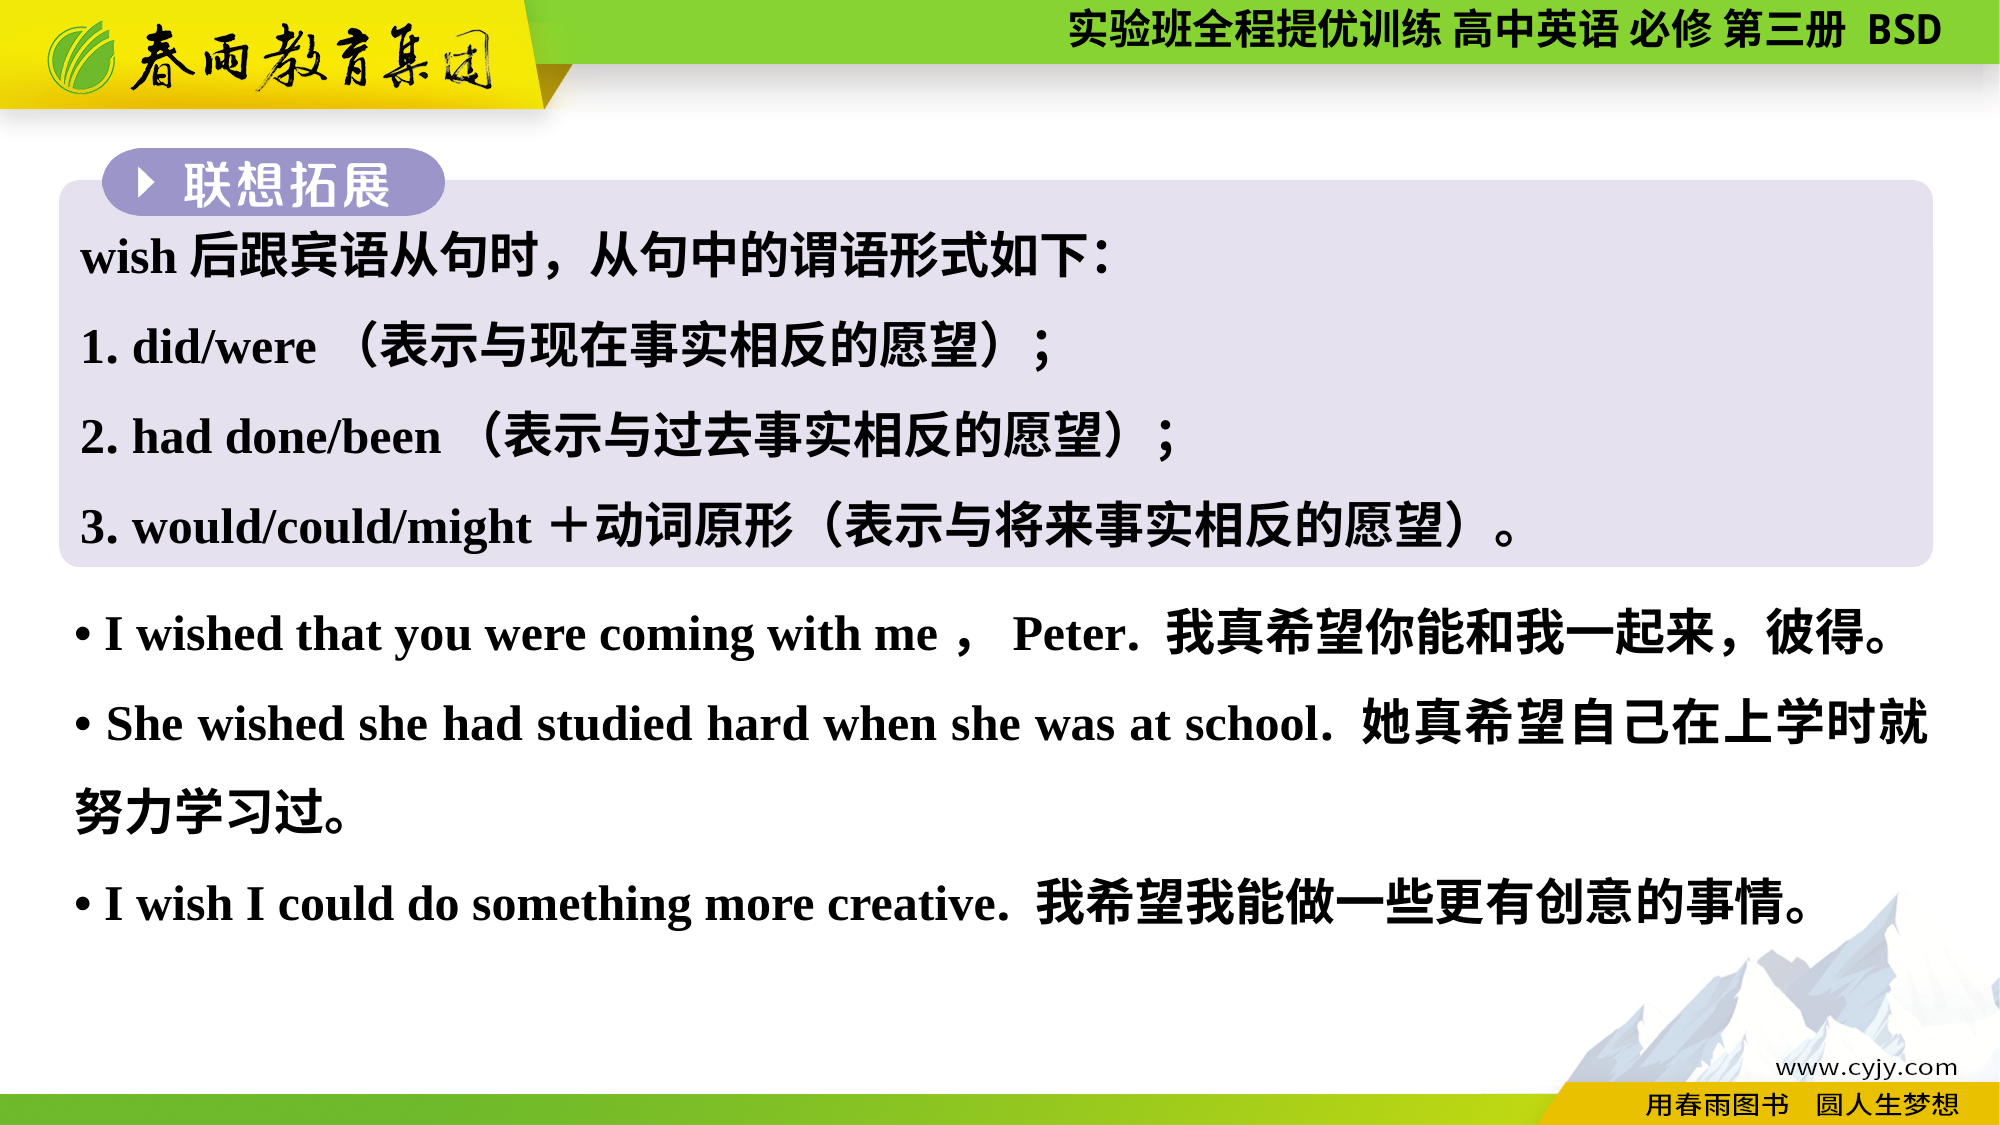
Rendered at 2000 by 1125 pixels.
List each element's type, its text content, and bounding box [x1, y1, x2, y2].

list • I wished that you were coming with me，Peter. 我真希望你能和我一起来，彼得。 • She wished she had studied hard when she was at school. 她真希望自己在上学时就努力学习过。 • I wish I could do something more creative. 我希望我能做一些更有创意的事情。 [59, 562, 1944, 930]
picture [0, 0, 2000, 1125]
text_box wish后跟宾语从句时，从句中的谓语形式如下： 1. did/were（表示与现在事实相反的愿望）； 2. had done/been（表示与过去事实相反的愿望）； 3. would/could/might＋动词原形（表示与将来事实相反的愿望）。 [59, 179, 1934, 562]
